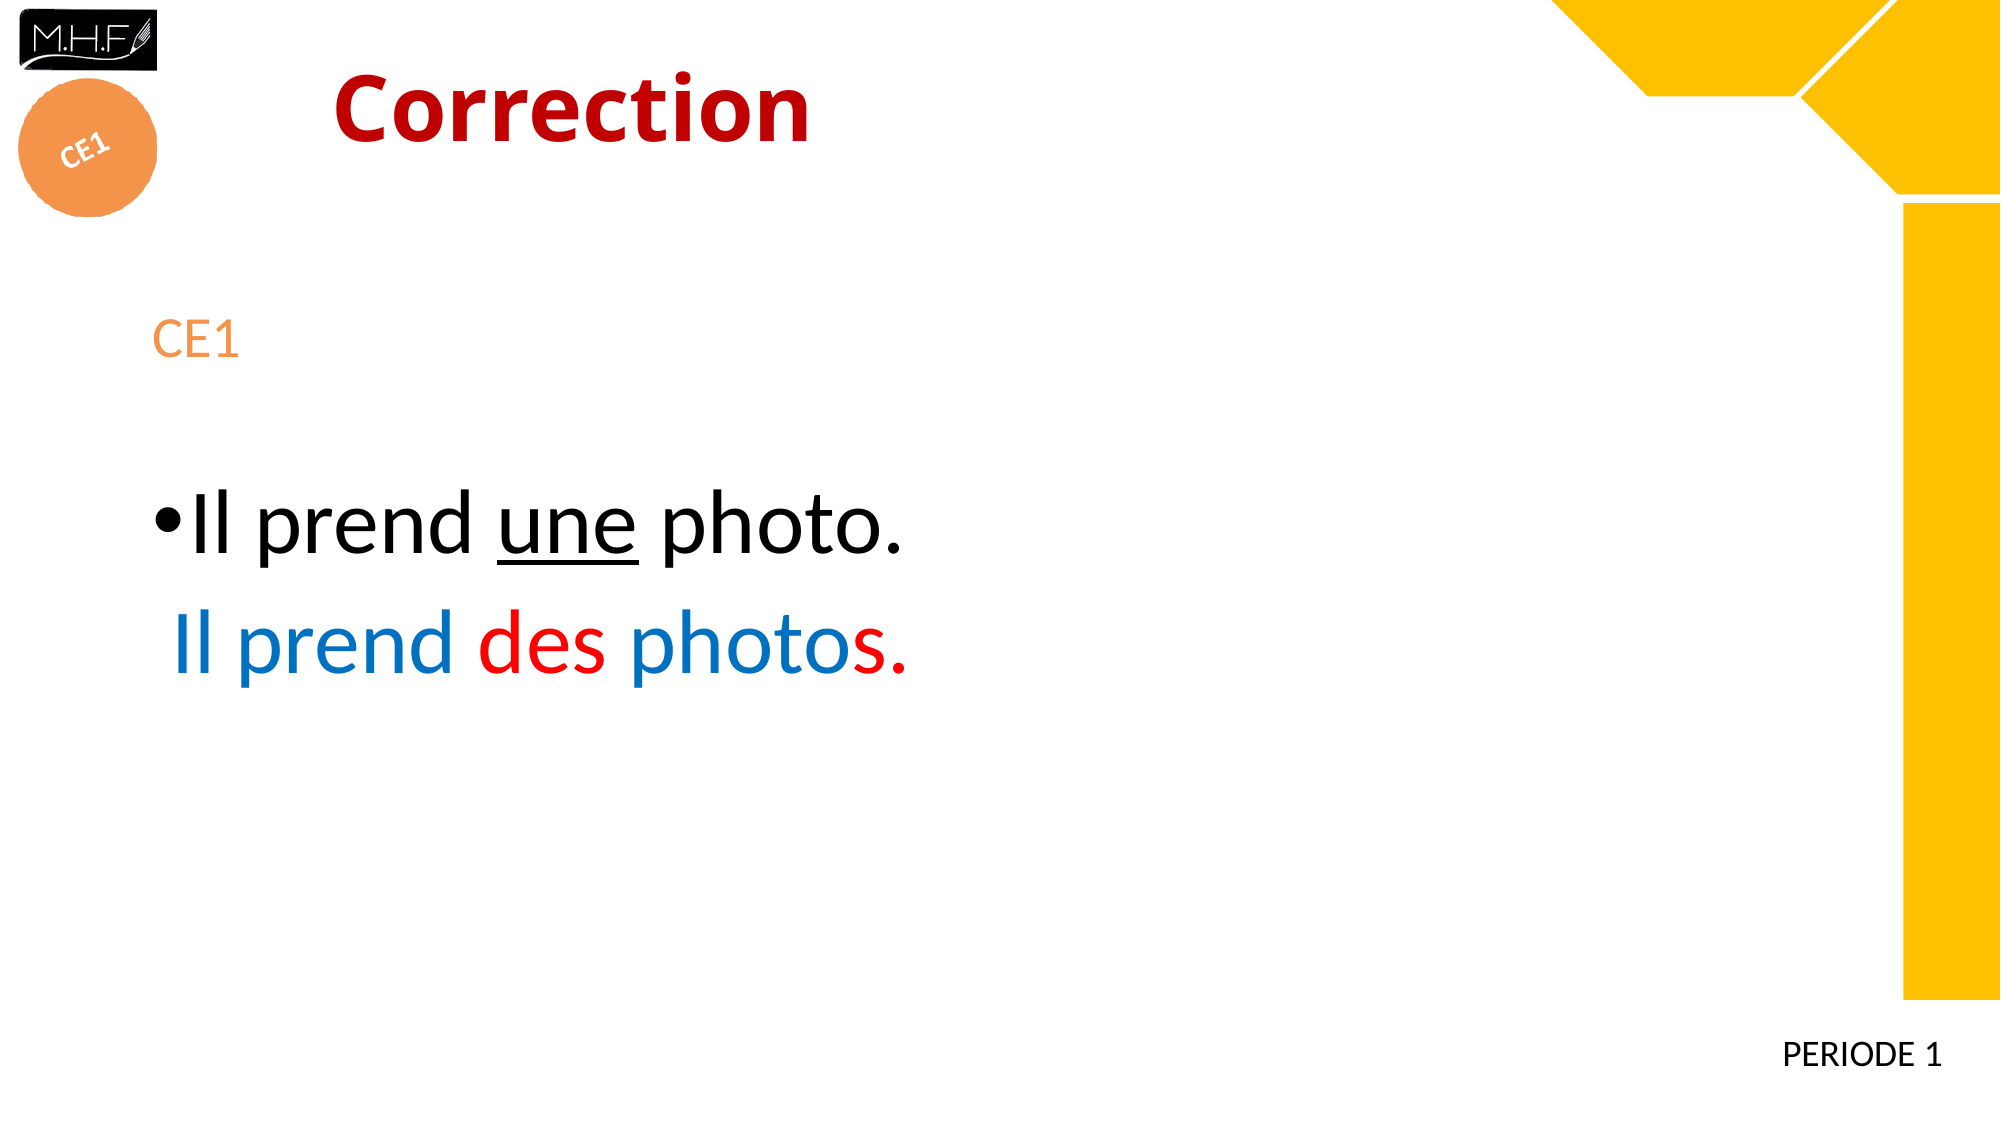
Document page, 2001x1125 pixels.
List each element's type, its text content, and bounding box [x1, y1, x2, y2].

text_box [1799, 0, 2000, 196]
picture [18, 78, 157, 218]
title Correction [316, 3, 1863, 221]
list CE1 Il prend une photo. Il prend des photos. [137, 299, 1863, 1014]
text_box [1902, 202, 2000, 1001]
text_box PERIODE 1 [1362, 1021, 1967, 1125]
picture [16, 7, 157, 74]
text_box [1549, 0, 1892, 98]
